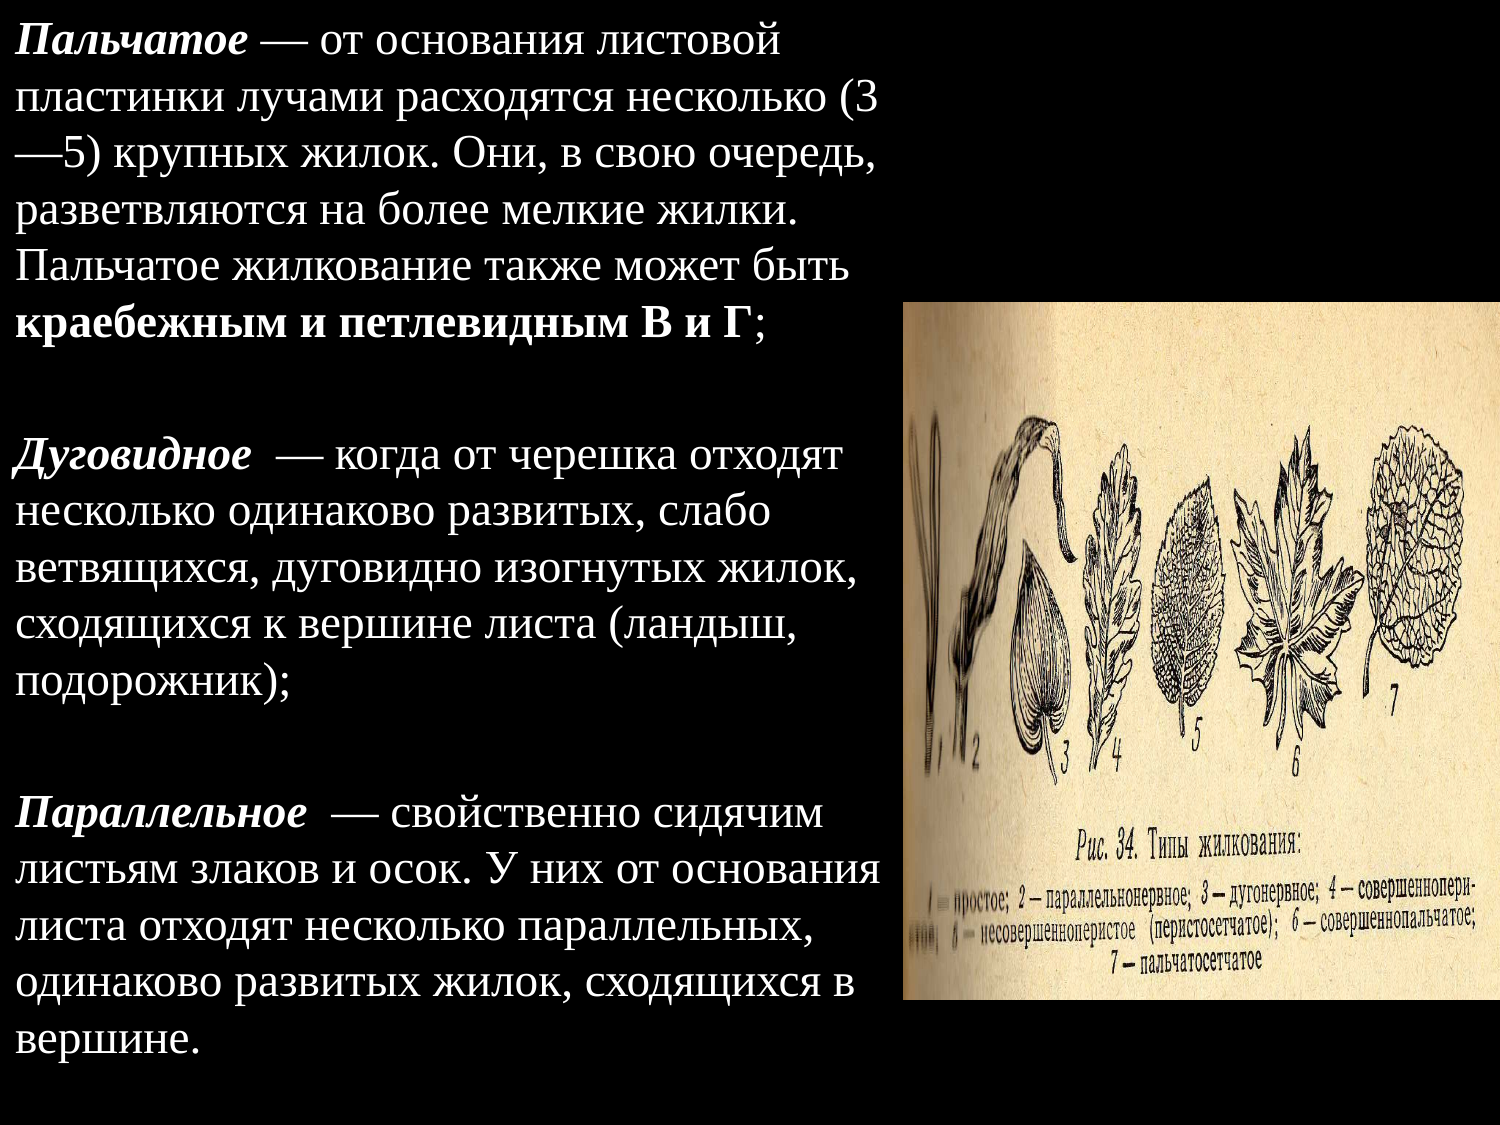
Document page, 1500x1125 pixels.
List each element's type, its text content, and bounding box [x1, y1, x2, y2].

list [903, 302, 1500, 1000]
list Пальчатое — от основания листовой пластинки лучами расходятся несколько (3—5) крупных жилок. Они, в свою очередь, разветвляются на более мелкие жилки. Пальчатое жилкование также может быть краебеж­ным и петлевидным В и Г; Дуговидное — когда от черешка отходят несколько одинаково разви­тых, слабо ветвящихся, дуговидно изогнутых жилок, сходящихся к верши­не листа (ландыш, подорожник); Параллельное — свойственно сидячим листьям злаков и осок. У них от основания листа отходят несколько параллельных, одинаково развитых жилок, сходящихся в вершине. [0, 0, 904, 1125]
